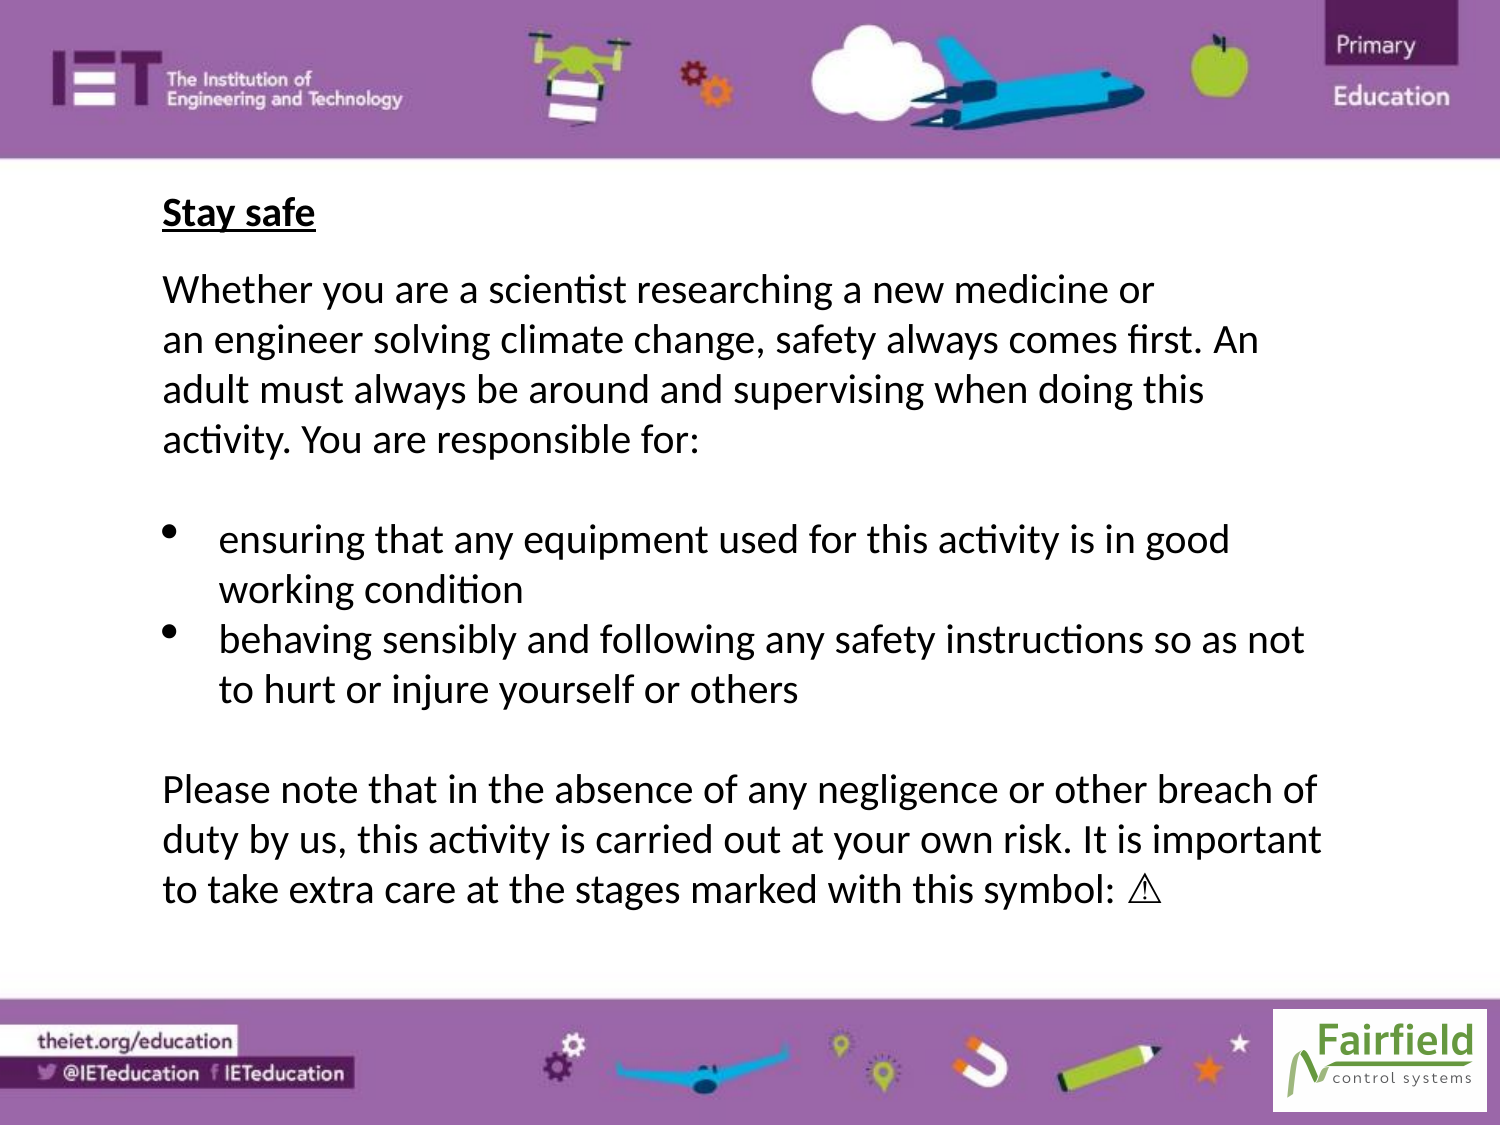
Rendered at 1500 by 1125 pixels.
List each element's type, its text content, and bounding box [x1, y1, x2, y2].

picture [0, 0, 1500, 1125]
text_box Stay safe Whether you are a scientist researching a new medicine or an engineer solving climate change, safety always comes first. An adult must always be around and supervising when doing this activity. You are responsible for: ensuring that any equipment used for this activity is in good working condition behaving sensibly and following any safety instructions so as not to hurt or injure yourself or others Please note that in the absence of any negligence or other breach of duty by us, this activity is carried out at your own risk. It is important to take extra care at the stages marked with this symbol: ⚠ [147, 176, 1353, 920]
